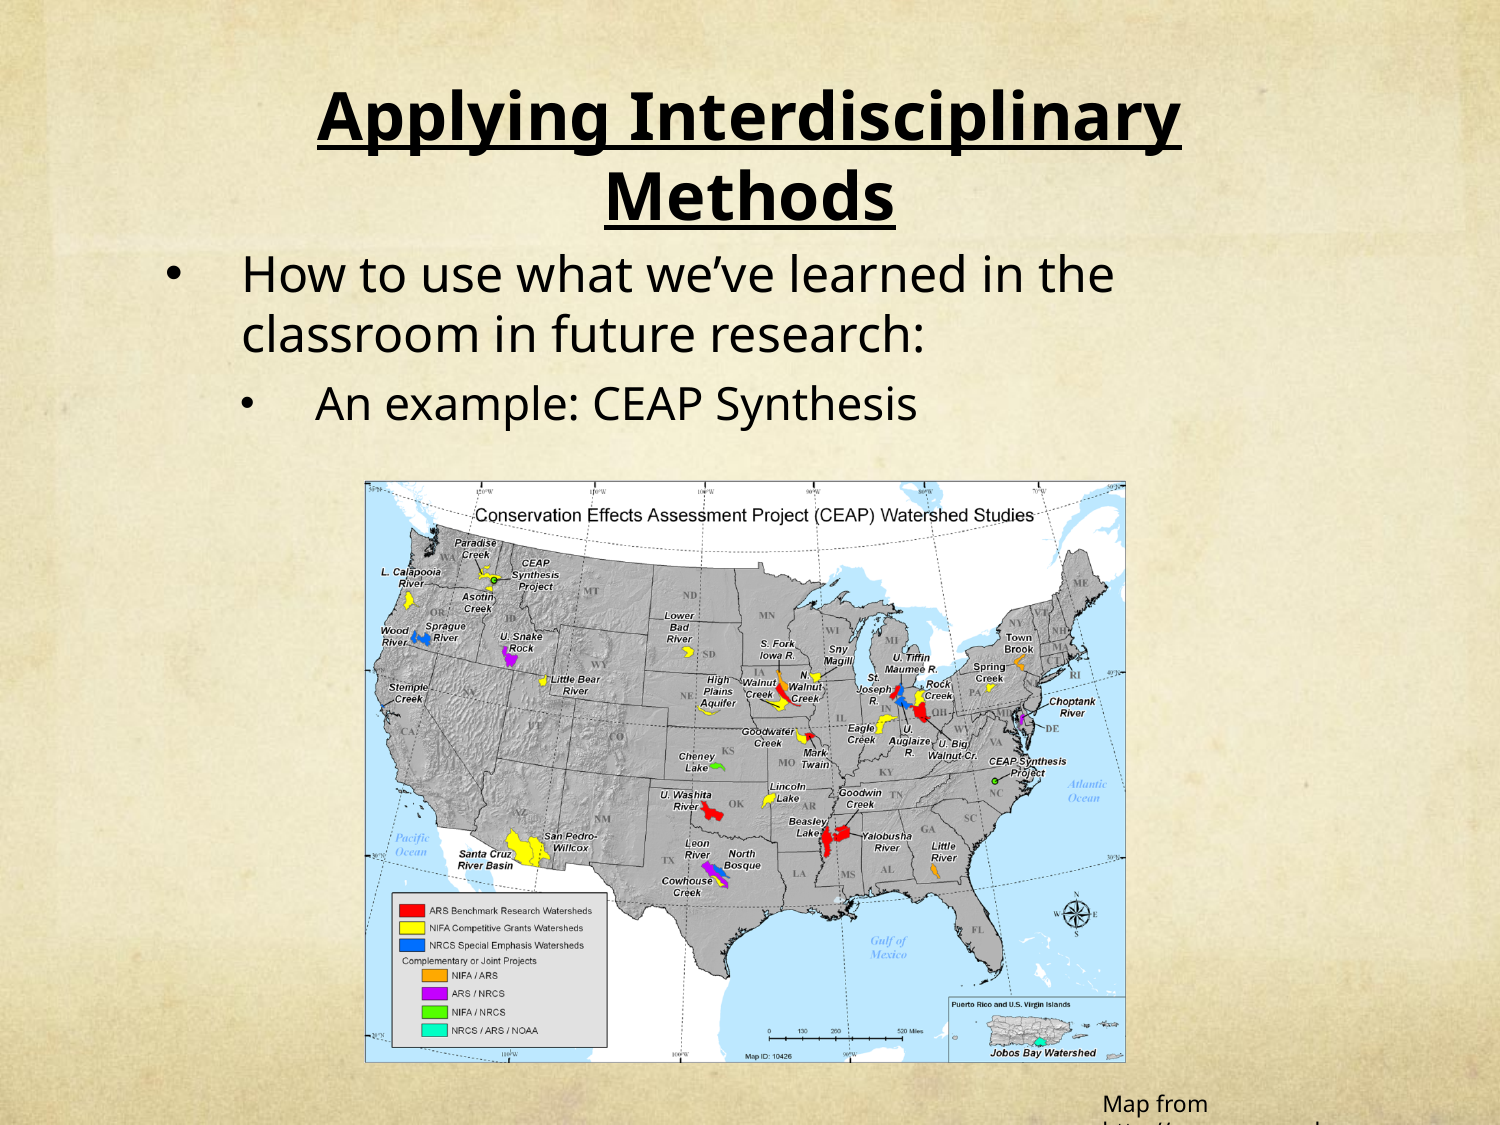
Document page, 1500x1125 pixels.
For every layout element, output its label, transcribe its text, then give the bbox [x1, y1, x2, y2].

title Applying Interdisciplinary Methods [150, 82, 1350, 225]
list How to use what we’ve learned in the classroom in future research: An example: CEAP Synthesis [150, 234, 1350, 450]
text_box [31, 0, 1459, 248]
picture [0, 0, 1500, 1125]
text_box [31, 219, 649, 357]
text_box Map from http://www.nrcs.usda.gov [1087, 1082, 1459, 1125]
